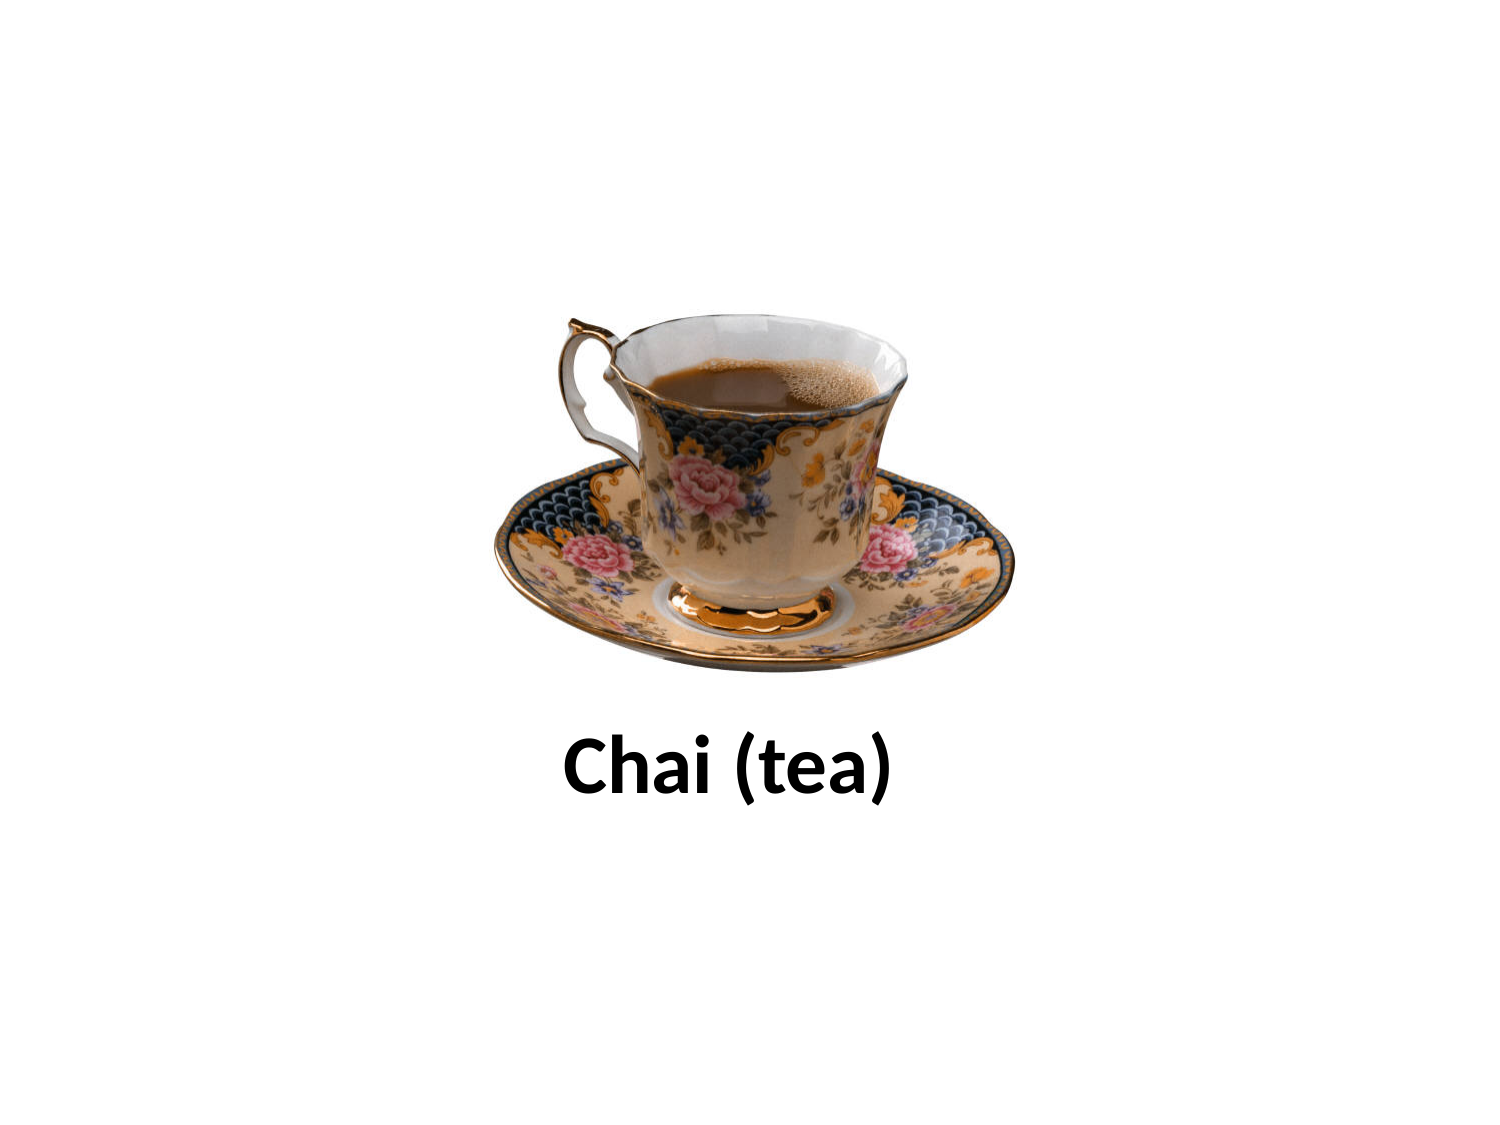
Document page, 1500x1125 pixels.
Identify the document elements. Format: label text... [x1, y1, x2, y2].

text_box Chai (tea) [529, 706, 1010, 818]
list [456, 269, 1058, 698]
